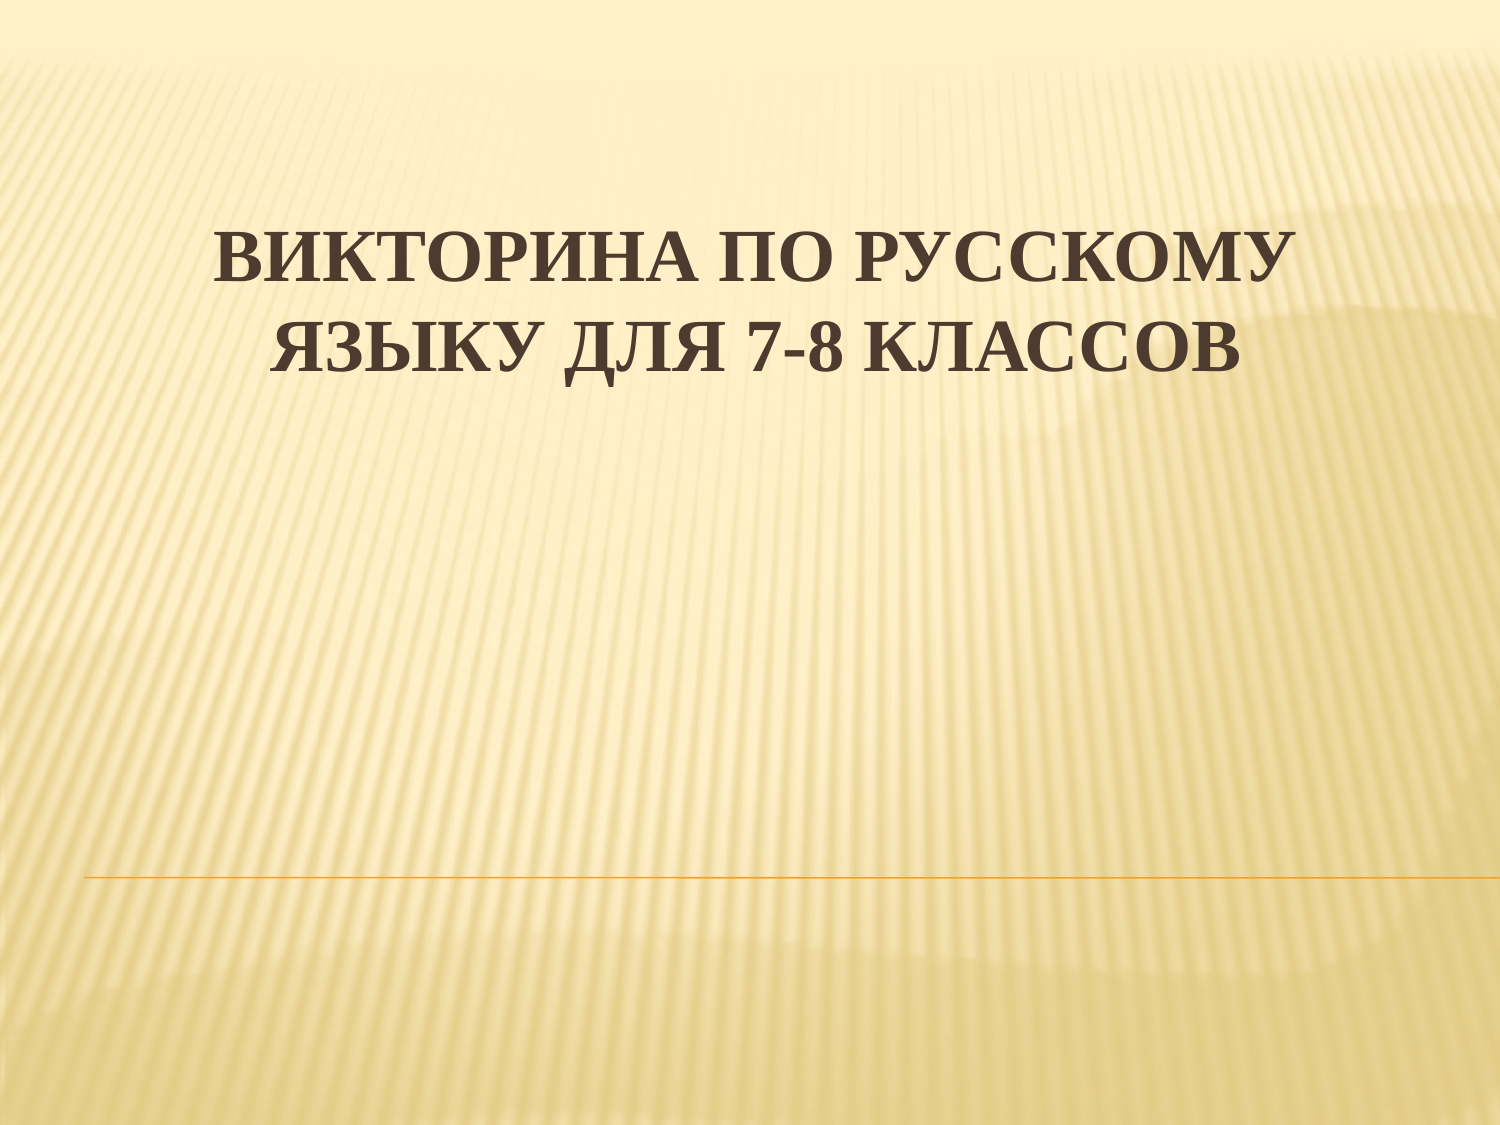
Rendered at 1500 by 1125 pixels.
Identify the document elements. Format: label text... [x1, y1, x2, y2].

title Викторина по русскому языку для 7-8 классов [62, 199, 1450, 528]
